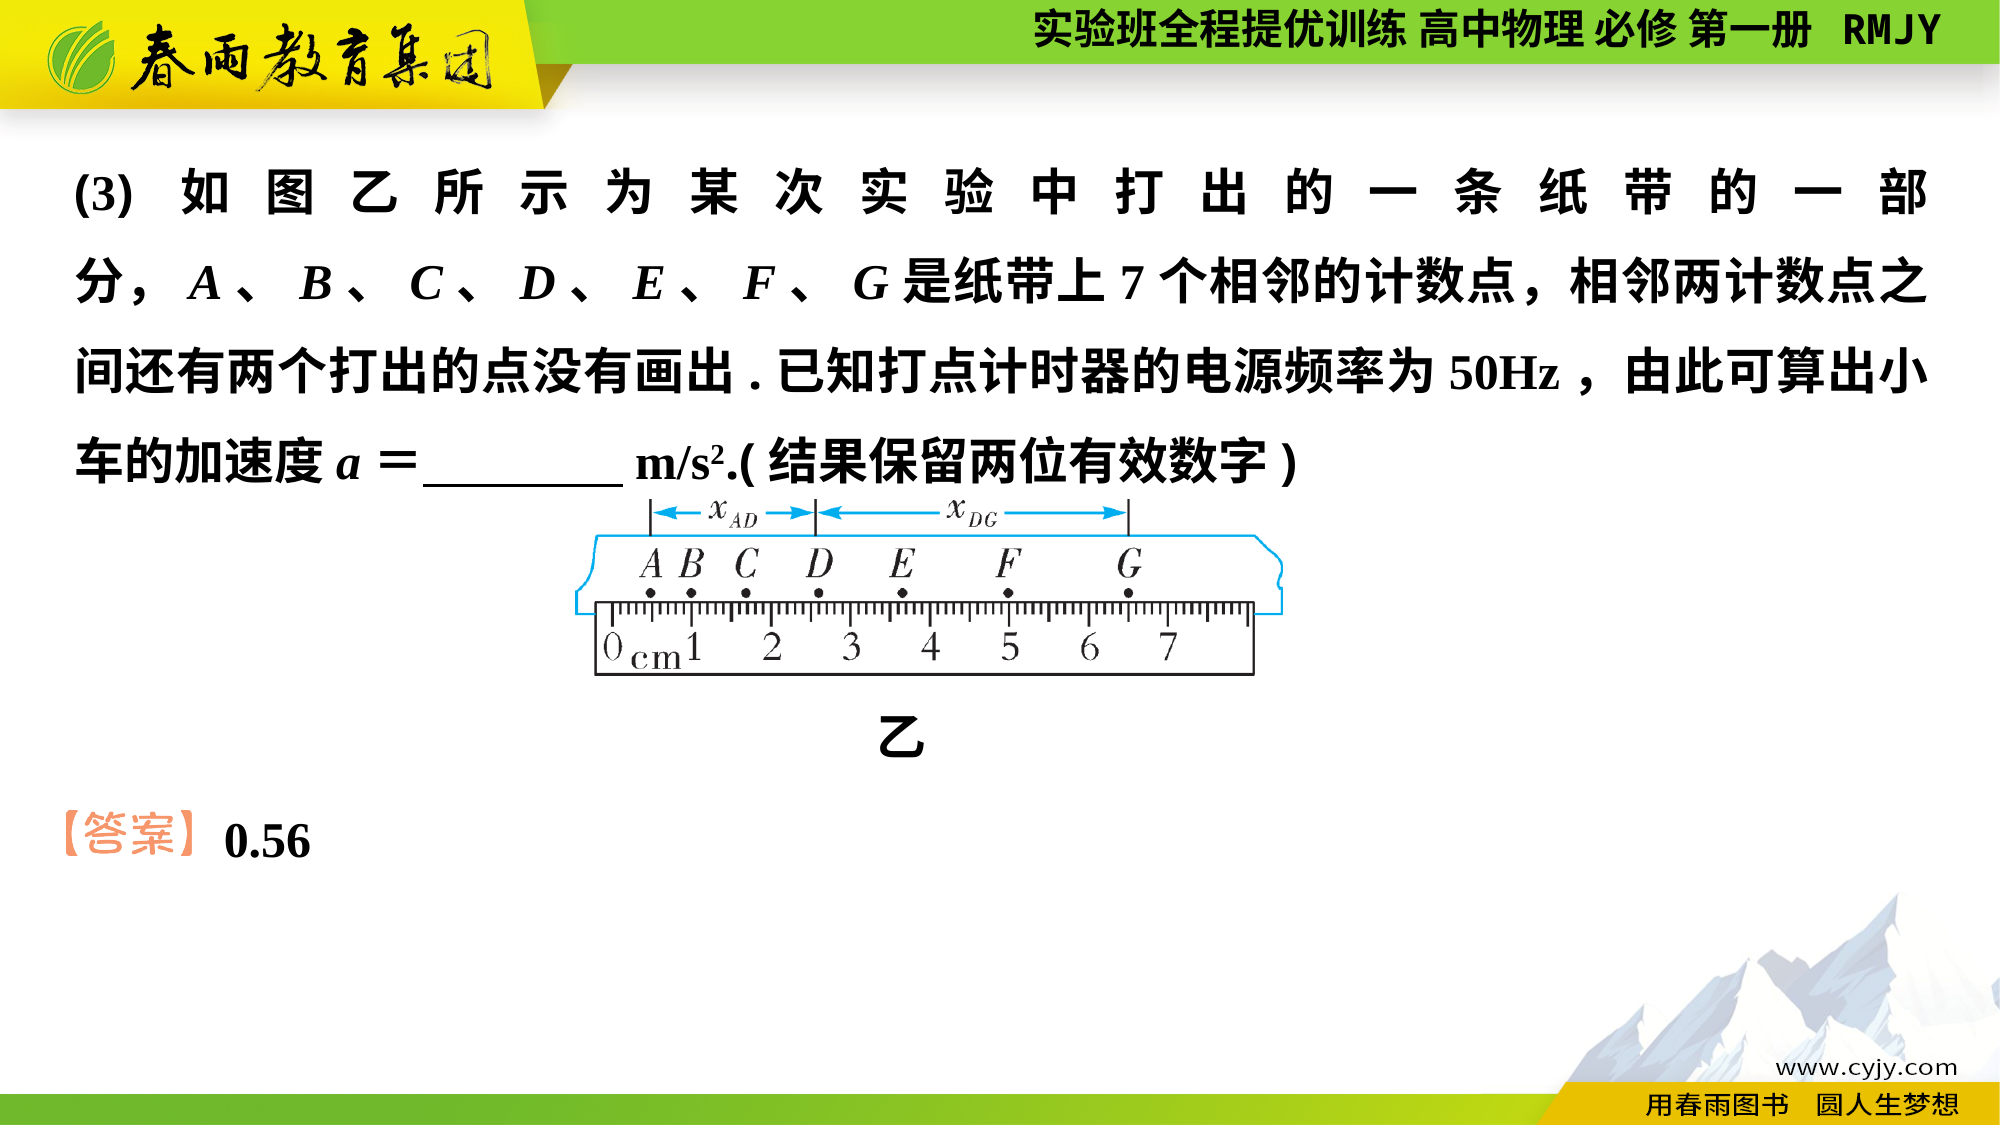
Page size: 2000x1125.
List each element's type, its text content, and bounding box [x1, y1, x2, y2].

list (3)如图乙所示为某次实验中打出的一条纸带的一部分，A、B、C、D、E、F、G是纸带上7个相邻的计数点，相邻两计数点之间还有两个打出的点没有画出.已知打点计时器的电源频率为50Hz，由此可算出小车的加速度a＝ m/s2.(结果保留两位有效数字) [59, 122, 1944, 490]
text_box 乙 [861, 698, 942, 773]
text_box 0.56 [209, 799, 327, 875]
picture [0, 0, 2000, 1125]
